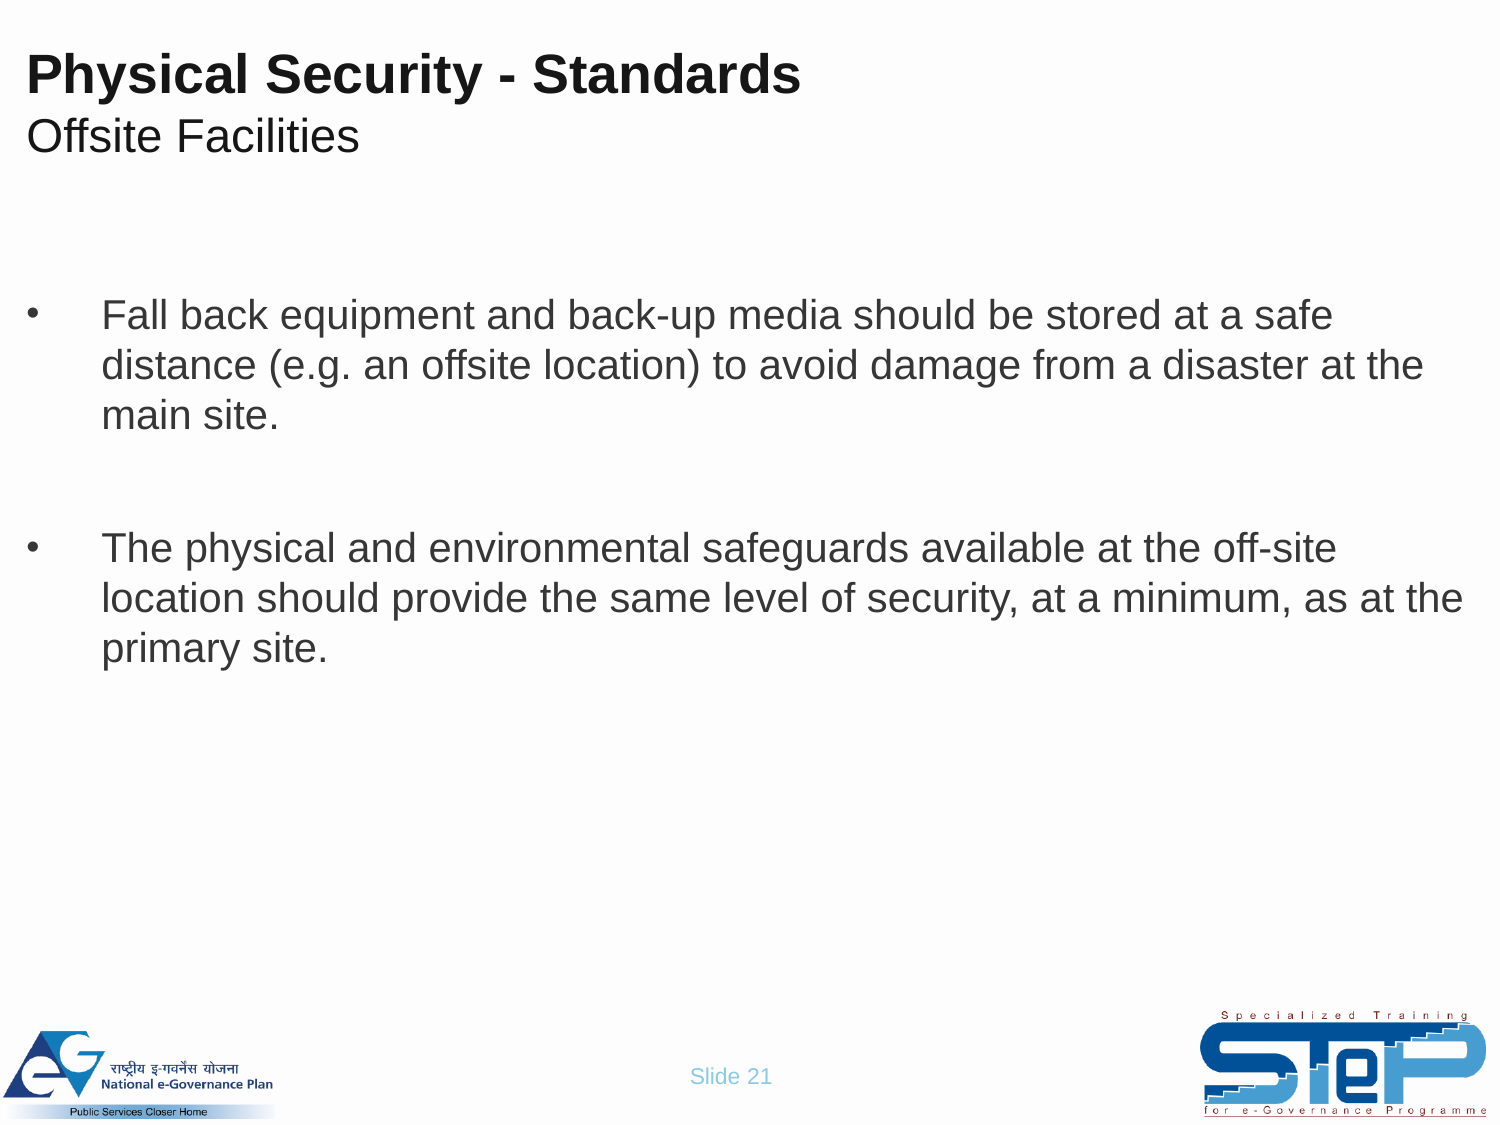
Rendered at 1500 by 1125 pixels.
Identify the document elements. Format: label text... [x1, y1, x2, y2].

picture [1200, 1011, 1486, 1117]
list Fall back equipment and back-up media should be stored at a safe distance (e.g. an offsite location) to avoid damage from a disaster at the main site. The physical and environmental safeguards available at the off-site location should provide the same level of security, at a minimum, as at the primary site. [26, 287, 1474, 999]
title Physical Security - Standards Offsite Facilities [26, 38, 1472, 163]
picture [2, 1031, 275, 1119]
